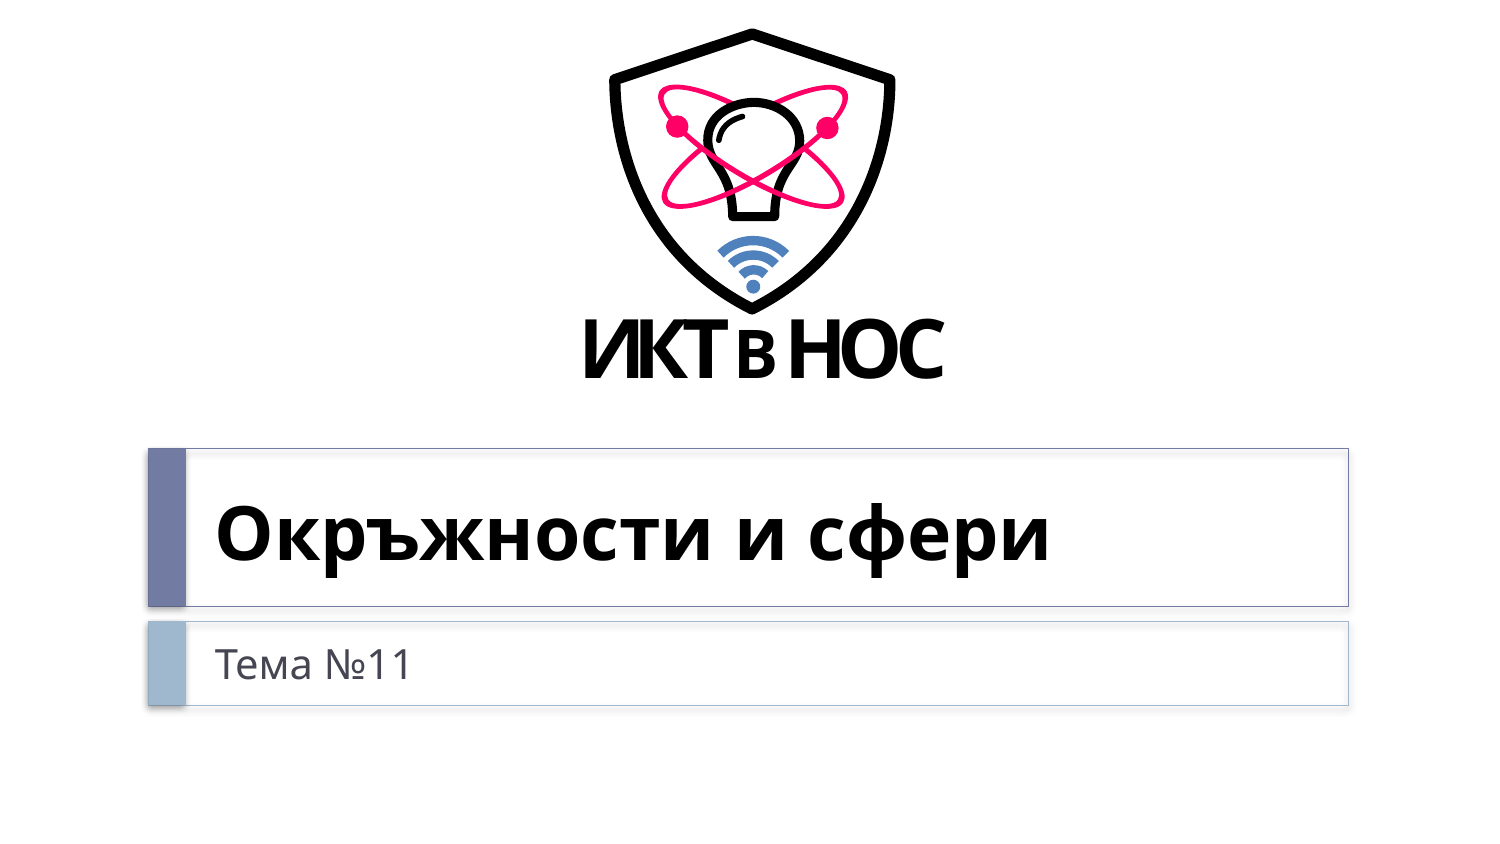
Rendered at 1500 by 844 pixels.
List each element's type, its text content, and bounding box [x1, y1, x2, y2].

title Окръжности и сфери [200, 478, 1325, 600]
subtitle Тема №11 [200, 630, 1325, 697]
